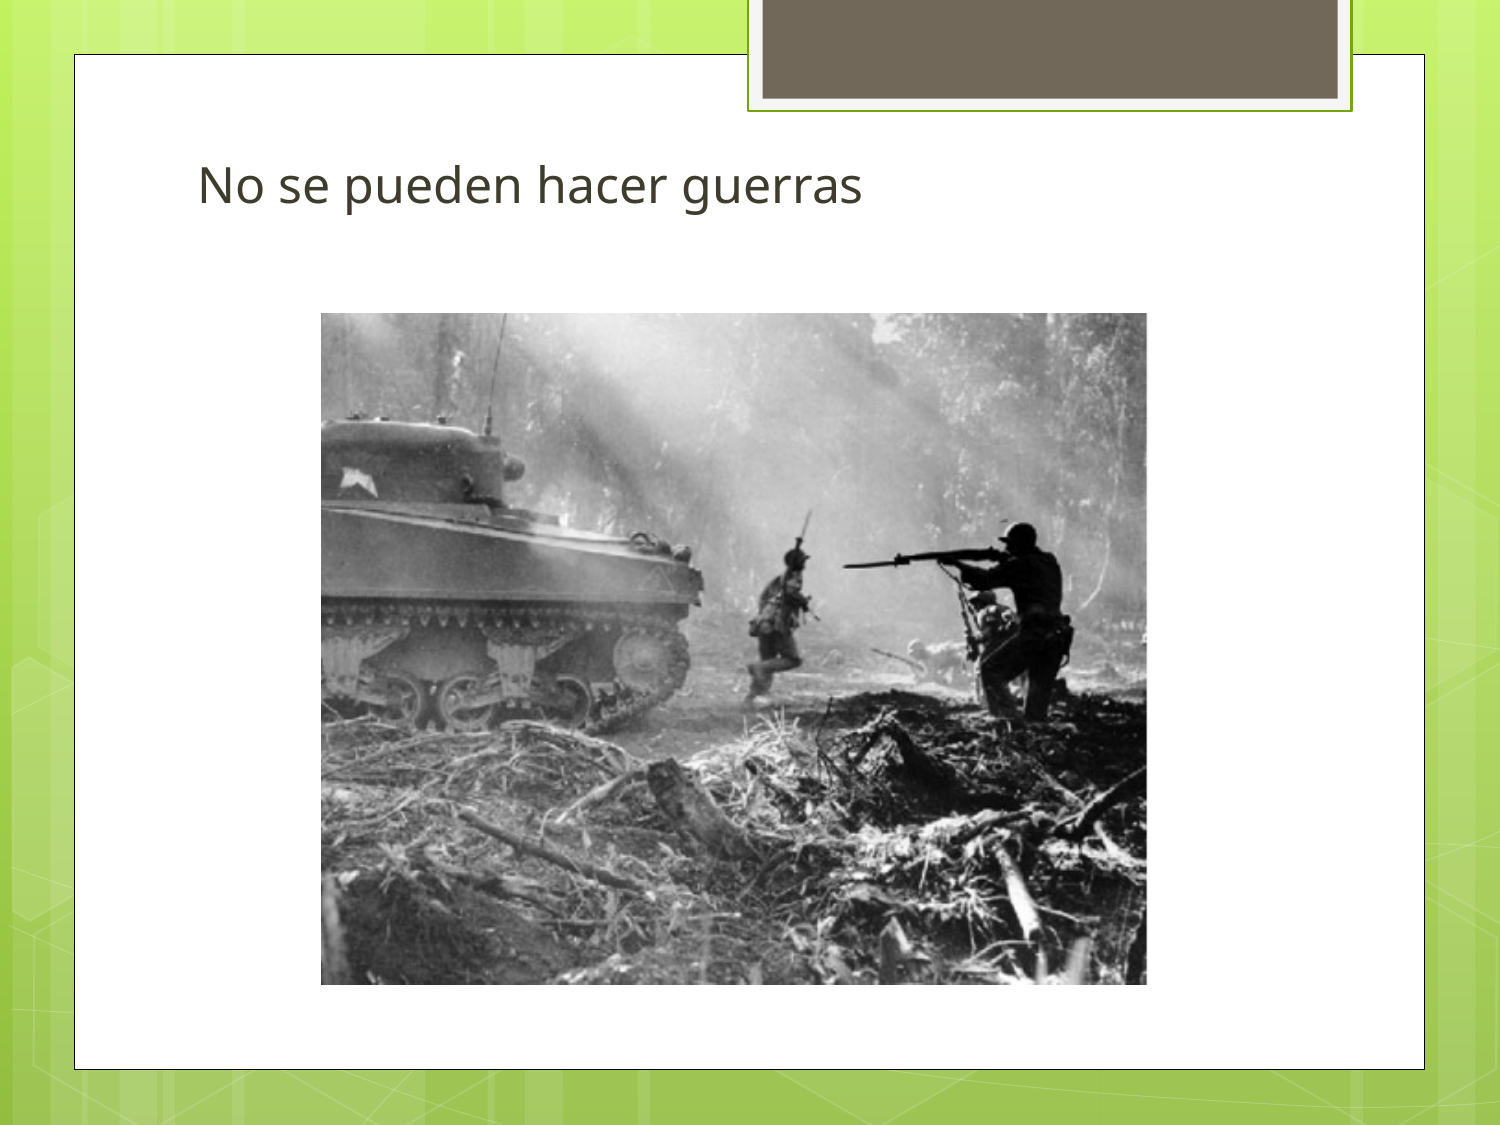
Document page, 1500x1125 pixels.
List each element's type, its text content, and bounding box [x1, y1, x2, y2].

picture [320, 313, 1149, 985]
list No se pueden hacer guerras [171, 146, 1283, 273]
